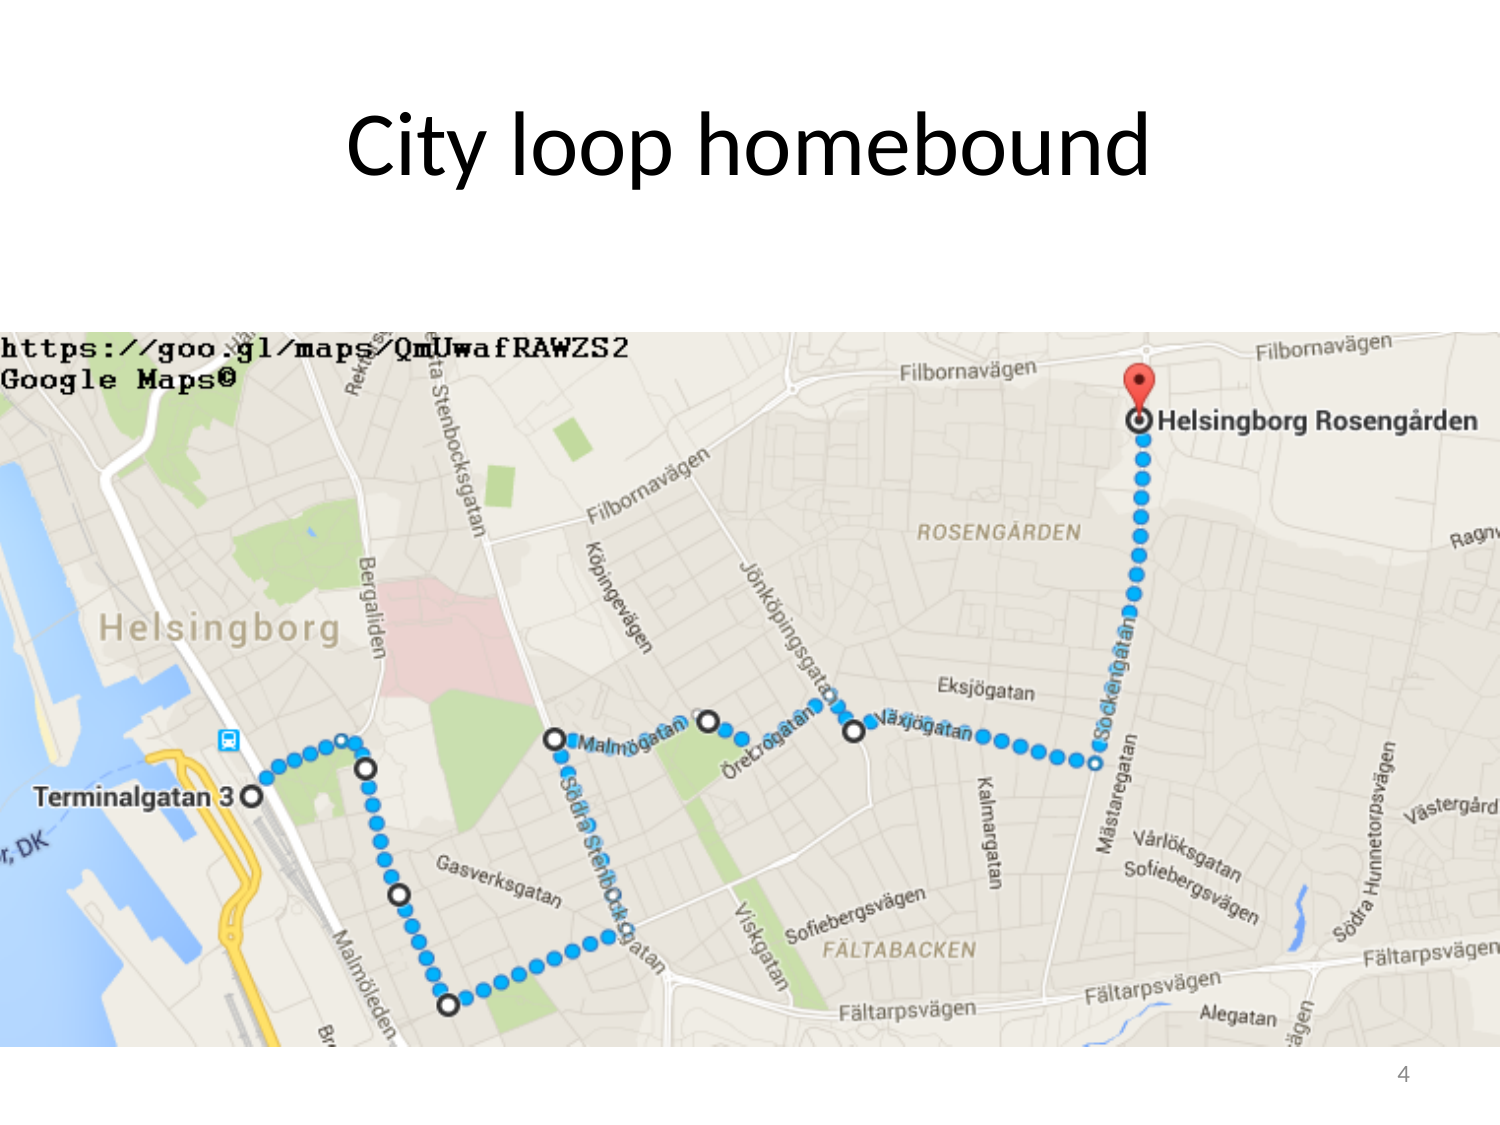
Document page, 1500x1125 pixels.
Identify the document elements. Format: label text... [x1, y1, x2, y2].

picture [0, 331, 1500, 1048]
title City loop homebound [75, 45, 1425, 233]
slide_number 4 [1074, 1055, 1425, 1103]
